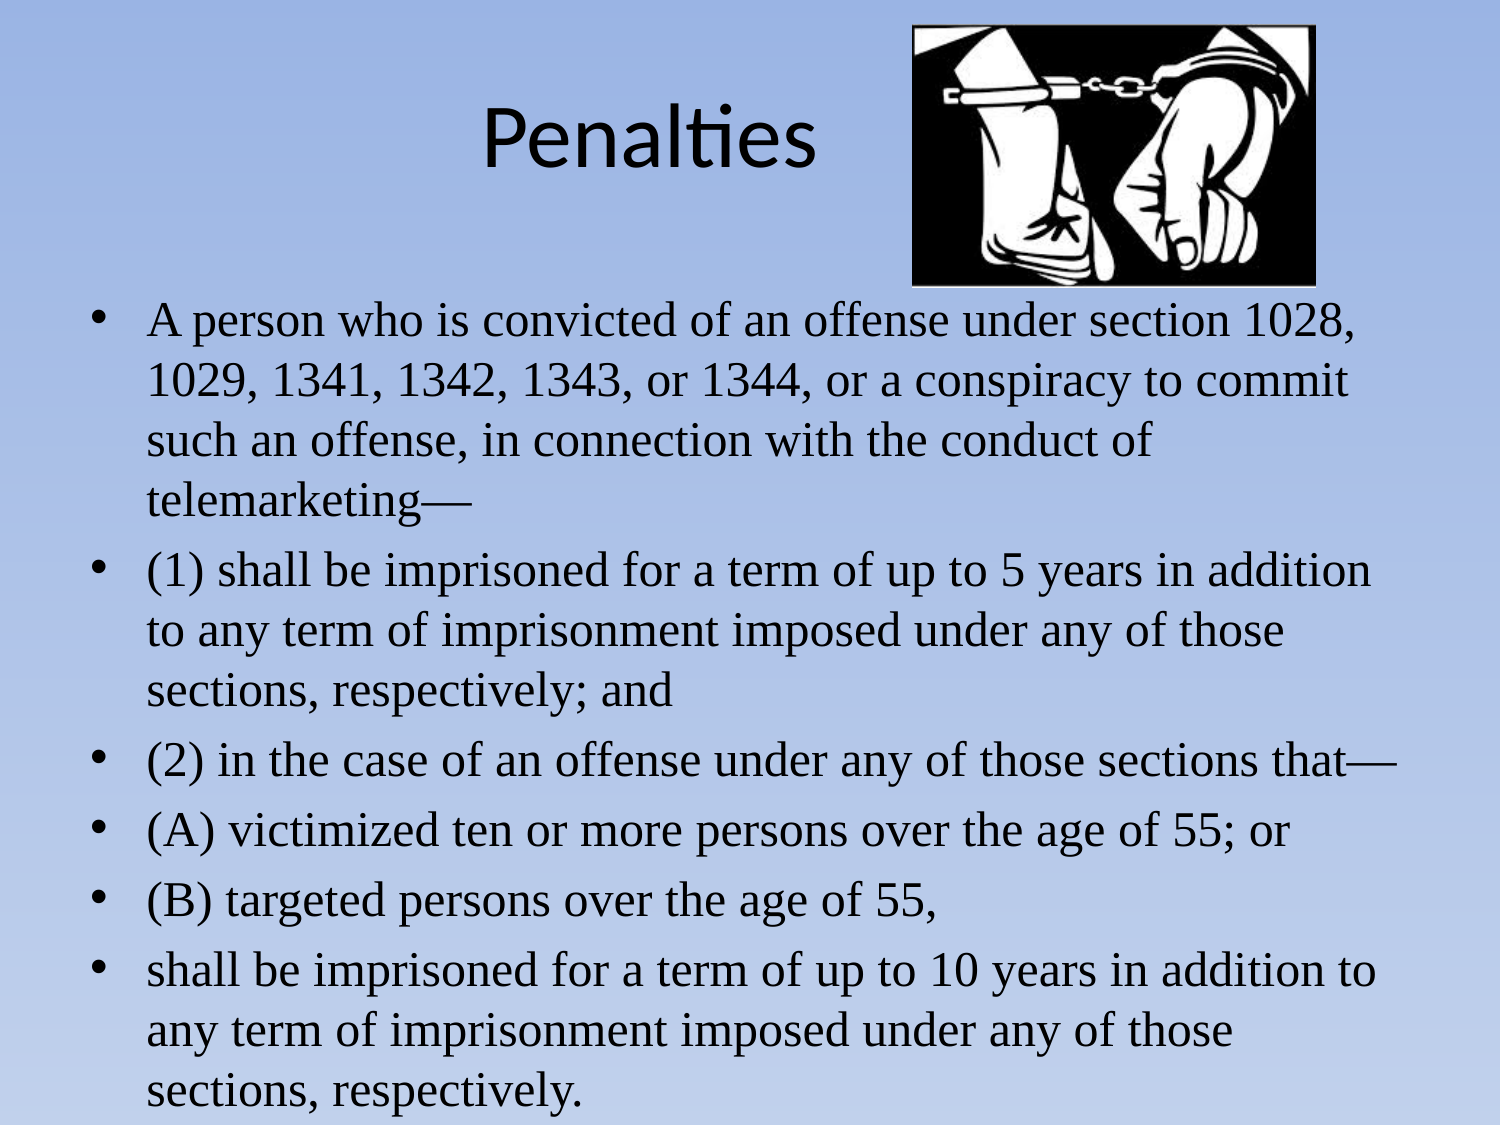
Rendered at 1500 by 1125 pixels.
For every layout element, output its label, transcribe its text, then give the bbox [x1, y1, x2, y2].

title Penalties [0, 37, 907, 225]
list A person who is convicted of an offense under section 1028, 1029, 1341, 1342, 1343, or 1344, or a conspiracy to commit such an offense, in connection with the conduct of telemarketing— (1) shall be imprisoned for a term of up to 5 years in addition to any term of imprisonment imposed under any of those sections, respectively; and (2) in the case of an offense under any of those sections that— (A) victimized ten or more persons over the age of 55; or (B) targeted persons over the age of 55, shall be imprisoned for a term of up to 10 years in addition to any term of imprisonment imposed under any of those sections, respectively. [75, 279, 1425, 1125]
picture [912, 24, 1316, 288]
title Penalties [1320, 37, 1325, 225]
